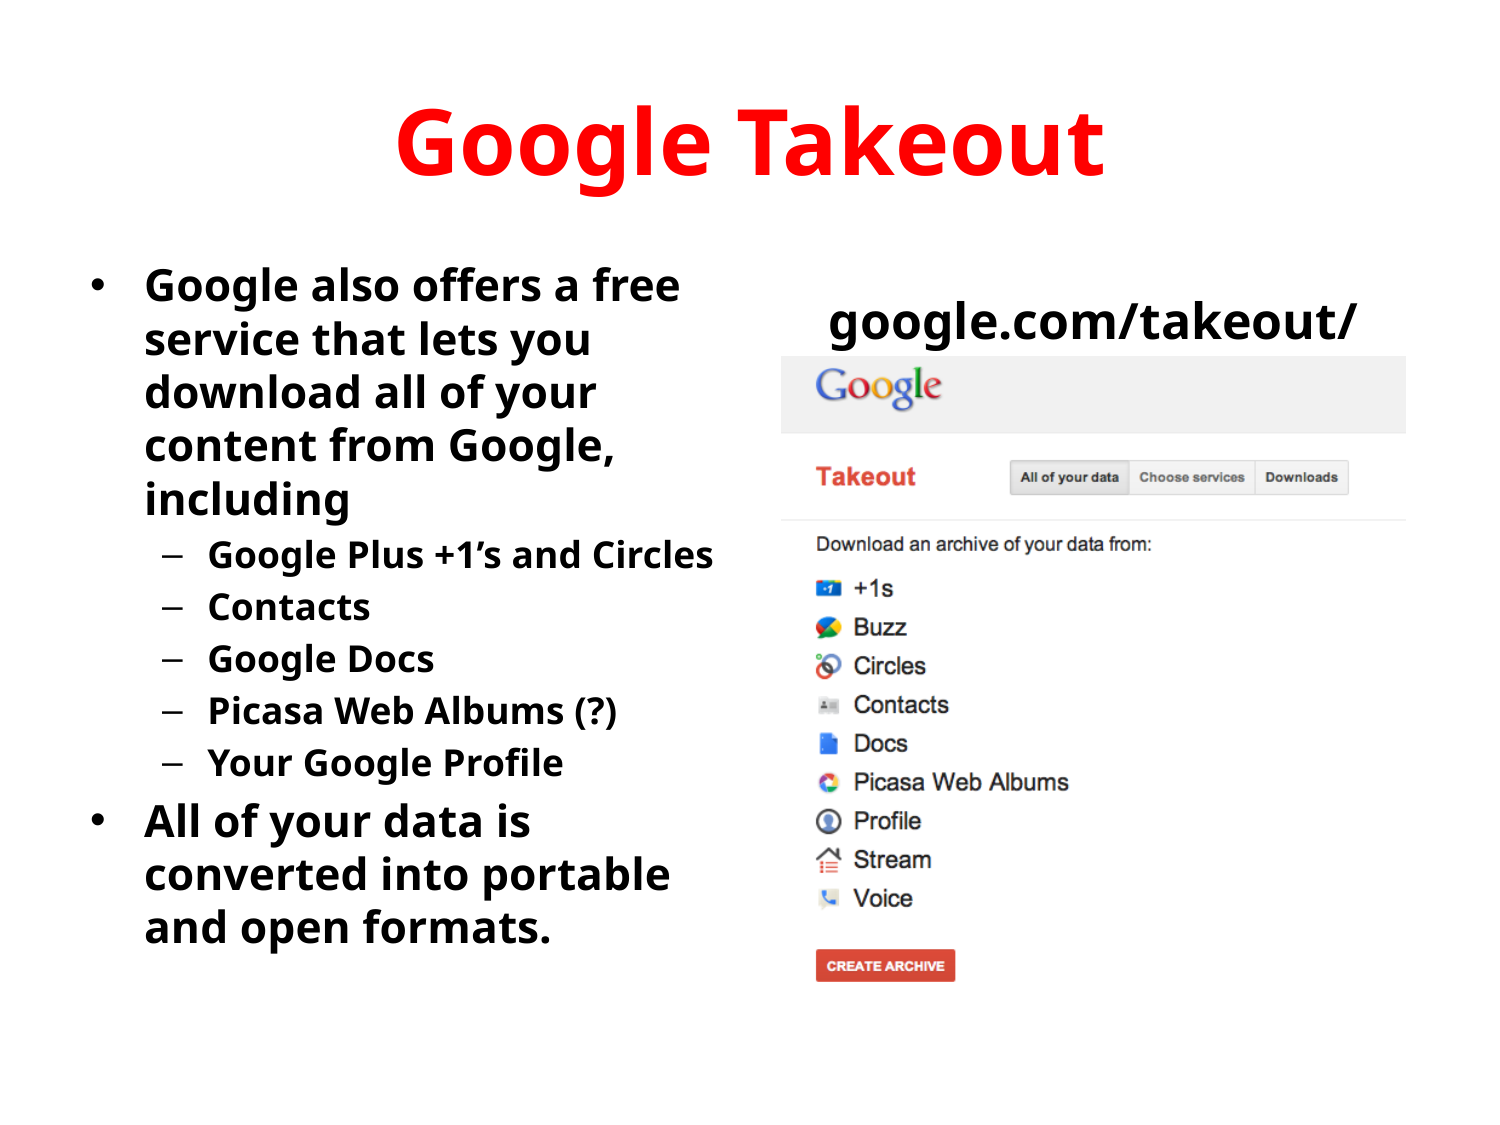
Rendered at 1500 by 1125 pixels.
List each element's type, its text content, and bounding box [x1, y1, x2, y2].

list Google also offers a free service that lets you download all of your content from Google, including Google Plus +1’s and Circles Contacts Google Docs Picasa Web Albums (?) Your Google Profile All of your data is converted into portable and open formats. [75, 249, 738, 1005]
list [761, 356, 1426, 1006]
list google.com/takeout/ [761, 251, 1425, 356]
title Google Takeout [75, 45, 1425, 233]
